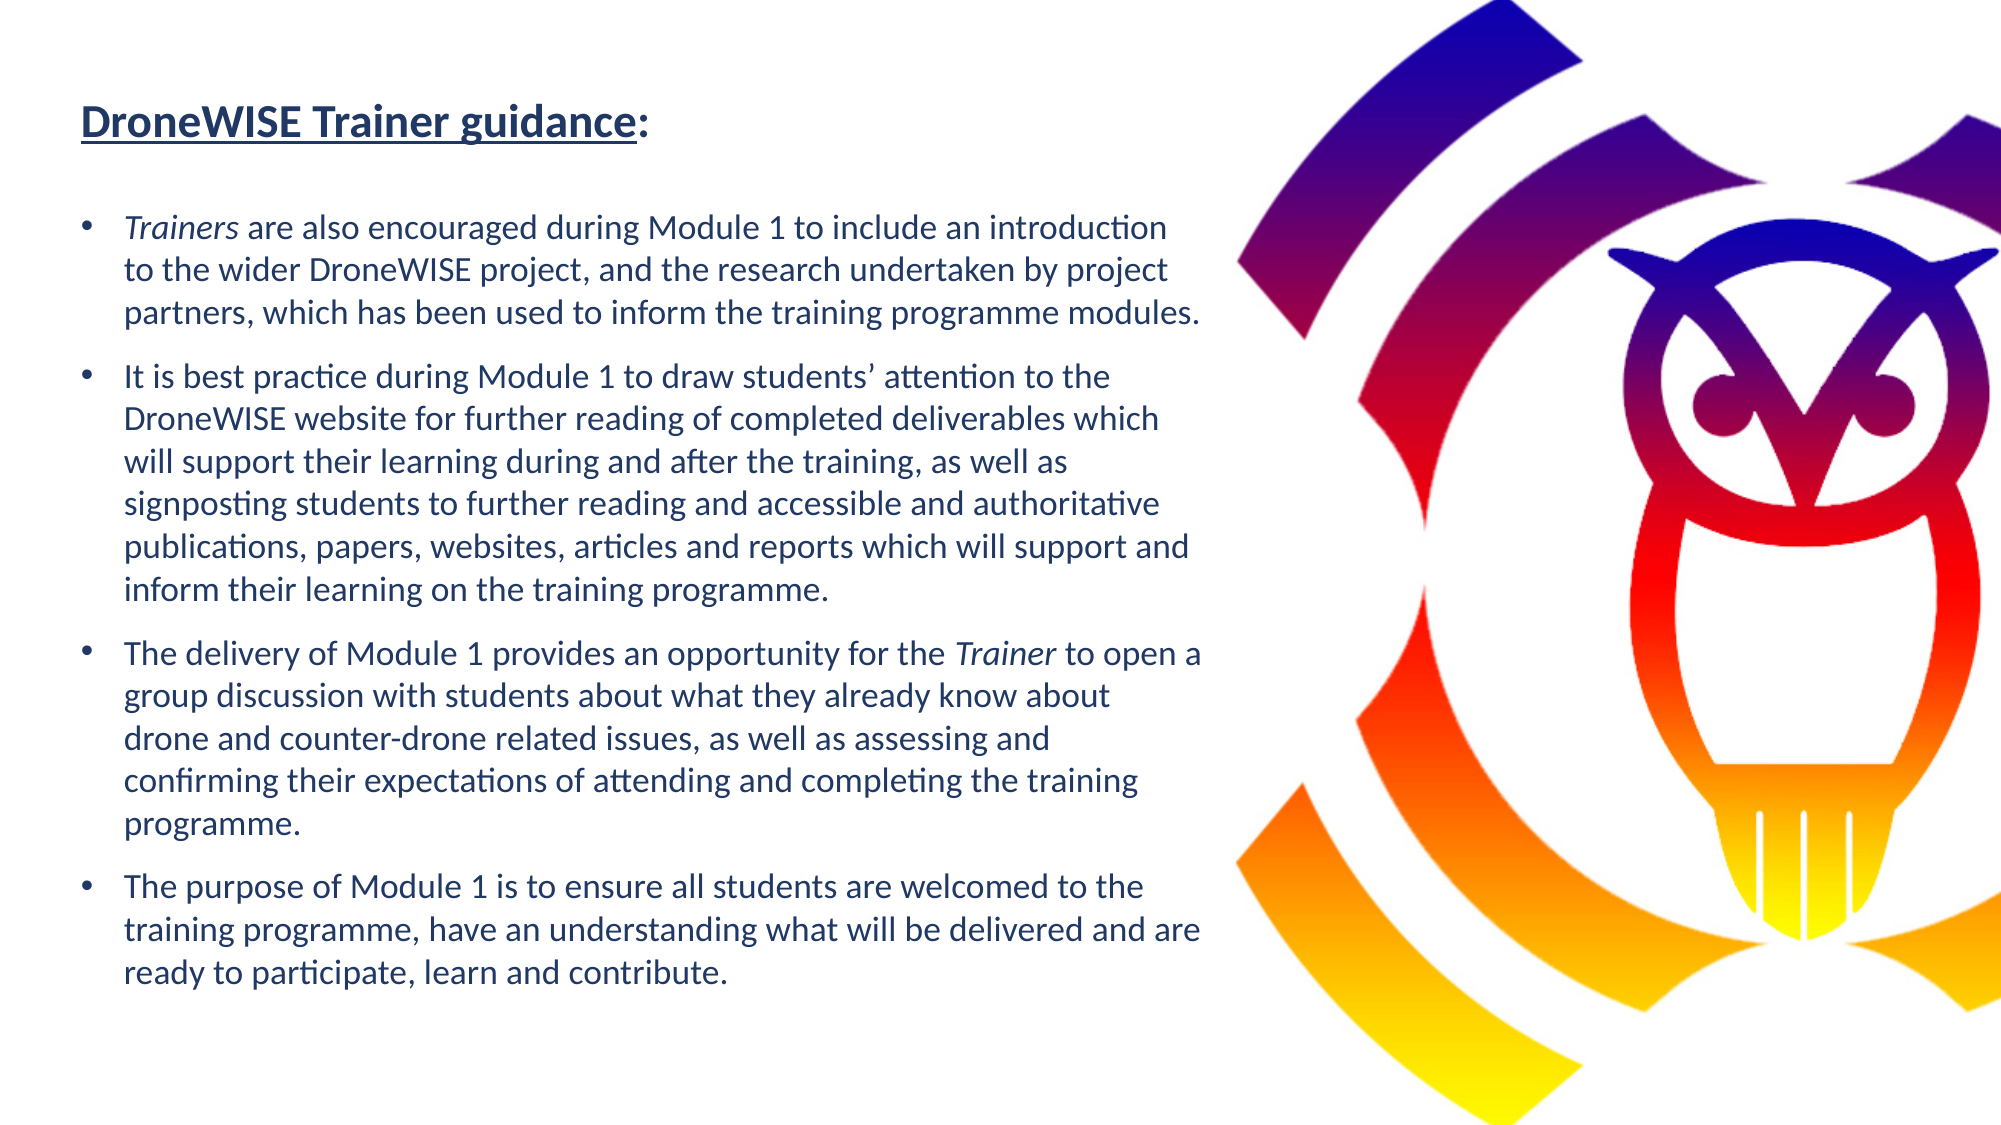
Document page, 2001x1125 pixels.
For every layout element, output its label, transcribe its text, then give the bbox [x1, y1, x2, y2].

picture [1023, 0, 2001, 1125]
text_box DroneWISE Trainer guidance: Trainers are also encouraged during Module 1 to include an introduction to the wider DroneWISE project, and the research undertaken by project partners, which has been used to inform the training programme modules. It is best practice during Module 1 to draw students’ attention to the DroneWISE website for further reading of completed deliverables which will support their learning during and after the training, as well as signposting students to further reading and accessible and authoritative publications, papers, websites, articles and reports which will support and inform their learning on the training programme. The delivery of Module 1 provides an opportunity for the Trainer to open a group discussion with students about what they already know about drone and counter-drone related issues, as well as assessing and confirming their expectations of attending and completing the training programme. The purpose of Module 1 is to ensure all students are welcomed to the training programme, have an understanding what will be delivered and are ready to participate, learn and contribute. [65, 89, 1023, 1036]
